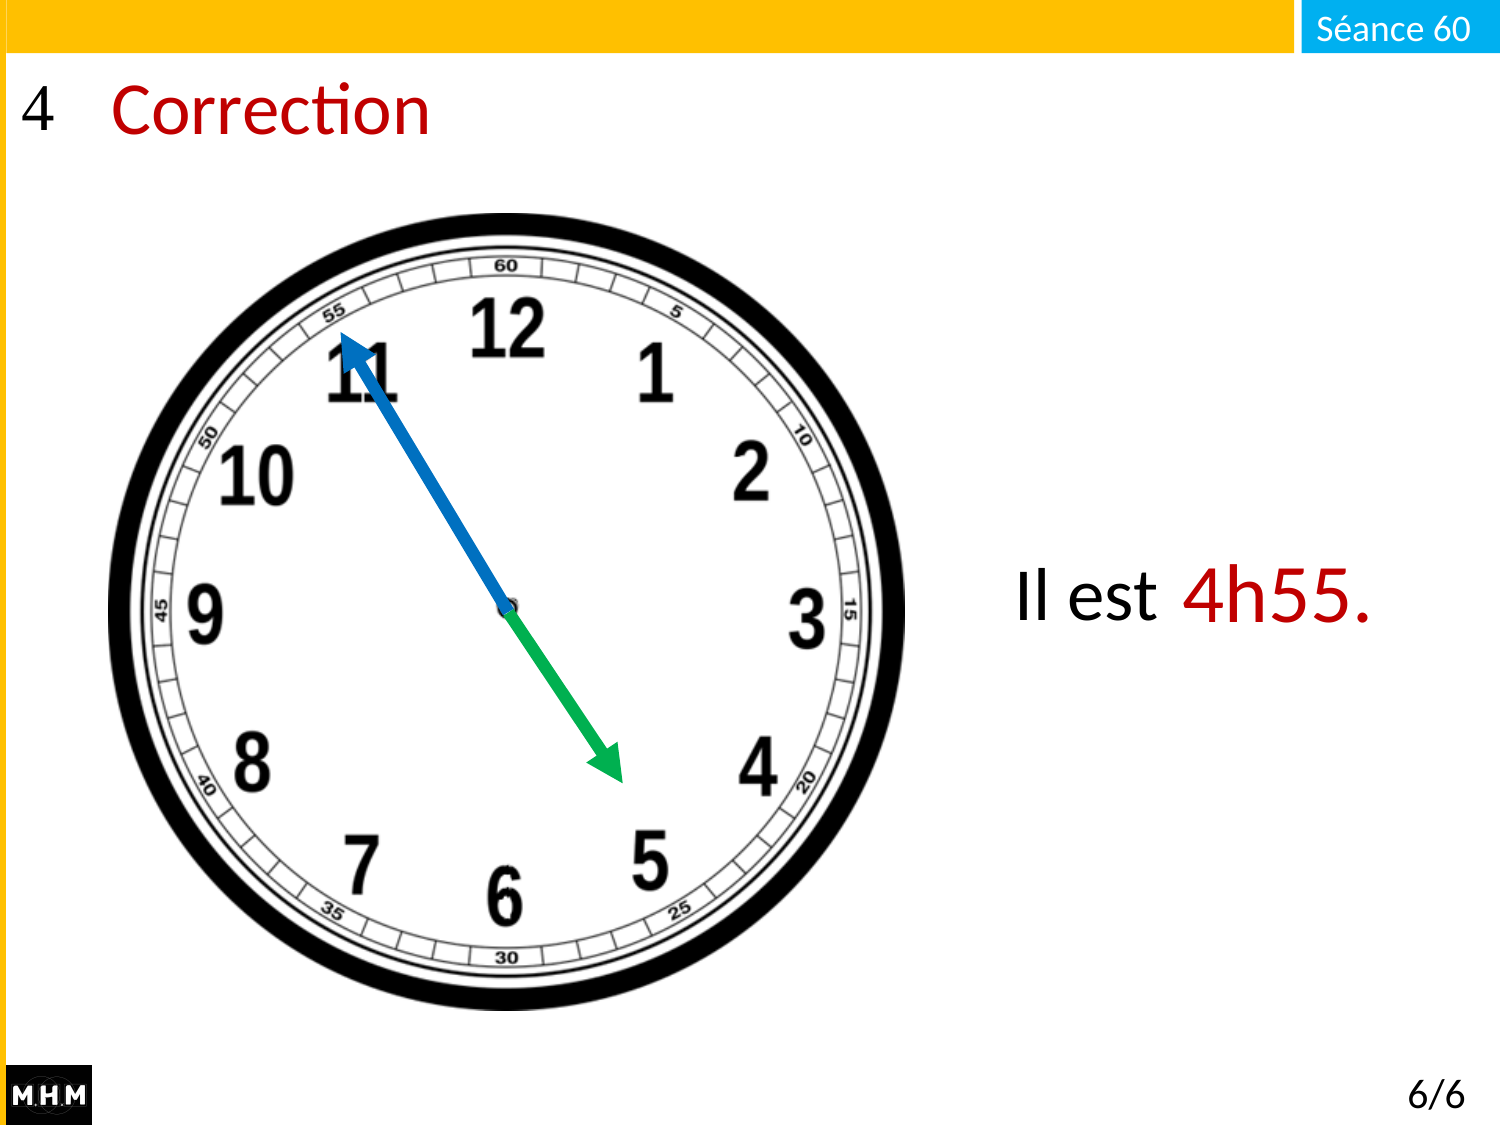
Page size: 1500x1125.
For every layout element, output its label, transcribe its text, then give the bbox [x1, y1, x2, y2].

picture [6, 1065, 92, 1125]
list 6/6 [1373, 1064, 1500, 1125]
title Correction [96, 60, 1391, 160]
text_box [340, 331, 509, 612]
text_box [508, 612, 623, 784]
text_box 4h55. [1167, 540, 1420, 652]
text_box Il est . . . [999, 546, 1167, 646]
picture [108, 213, 905, 1011]
